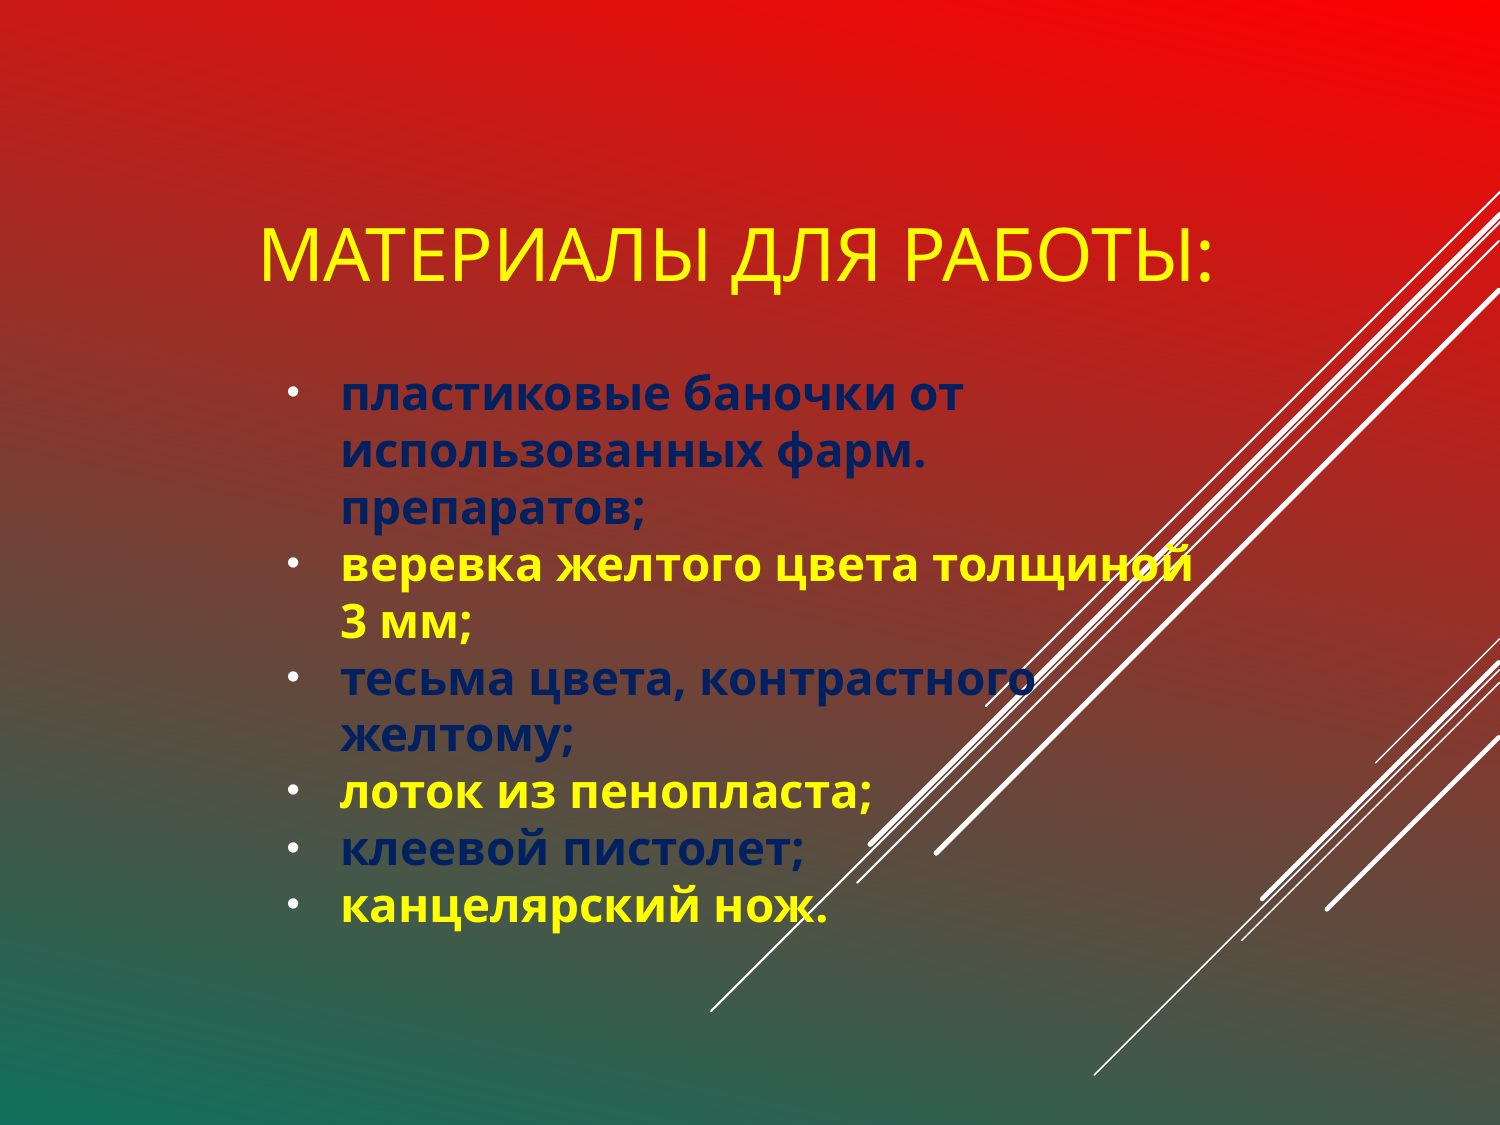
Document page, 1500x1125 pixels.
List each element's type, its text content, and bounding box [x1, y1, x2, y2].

subtitle пластиковые баночки от использованных фарм. препаратов; веревка желтого цвета толщиной 3 мм; тесьма цвета, контрастного желтому; лоток из пенопласта; клеевой пистолет; канцелярский нож. [271, 355, 1246, 945]
title Материалы для работы: [242, 156, 1246, 304]
